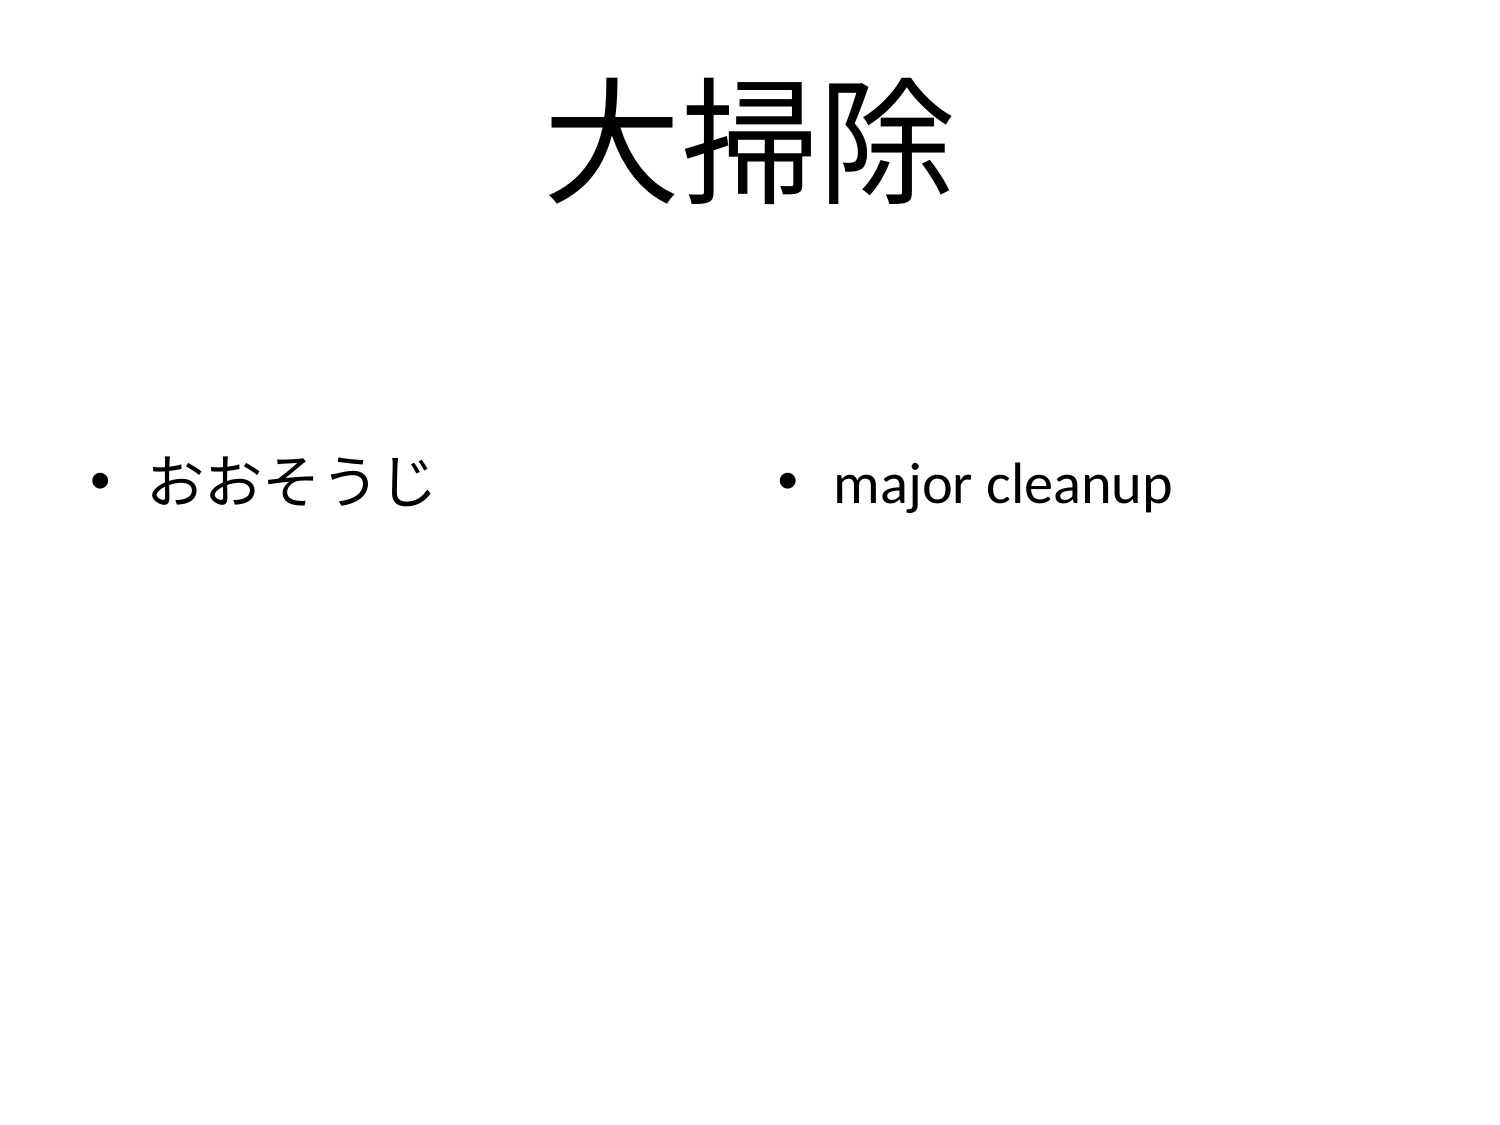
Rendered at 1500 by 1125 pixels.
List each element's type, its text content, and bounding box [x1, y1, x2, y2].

list おおそうじ [74, 437, 738, 1006]
list major cleanup [762, 437, 1426, 1006]
title 大掃除 [74, 44, 1426, 233]
